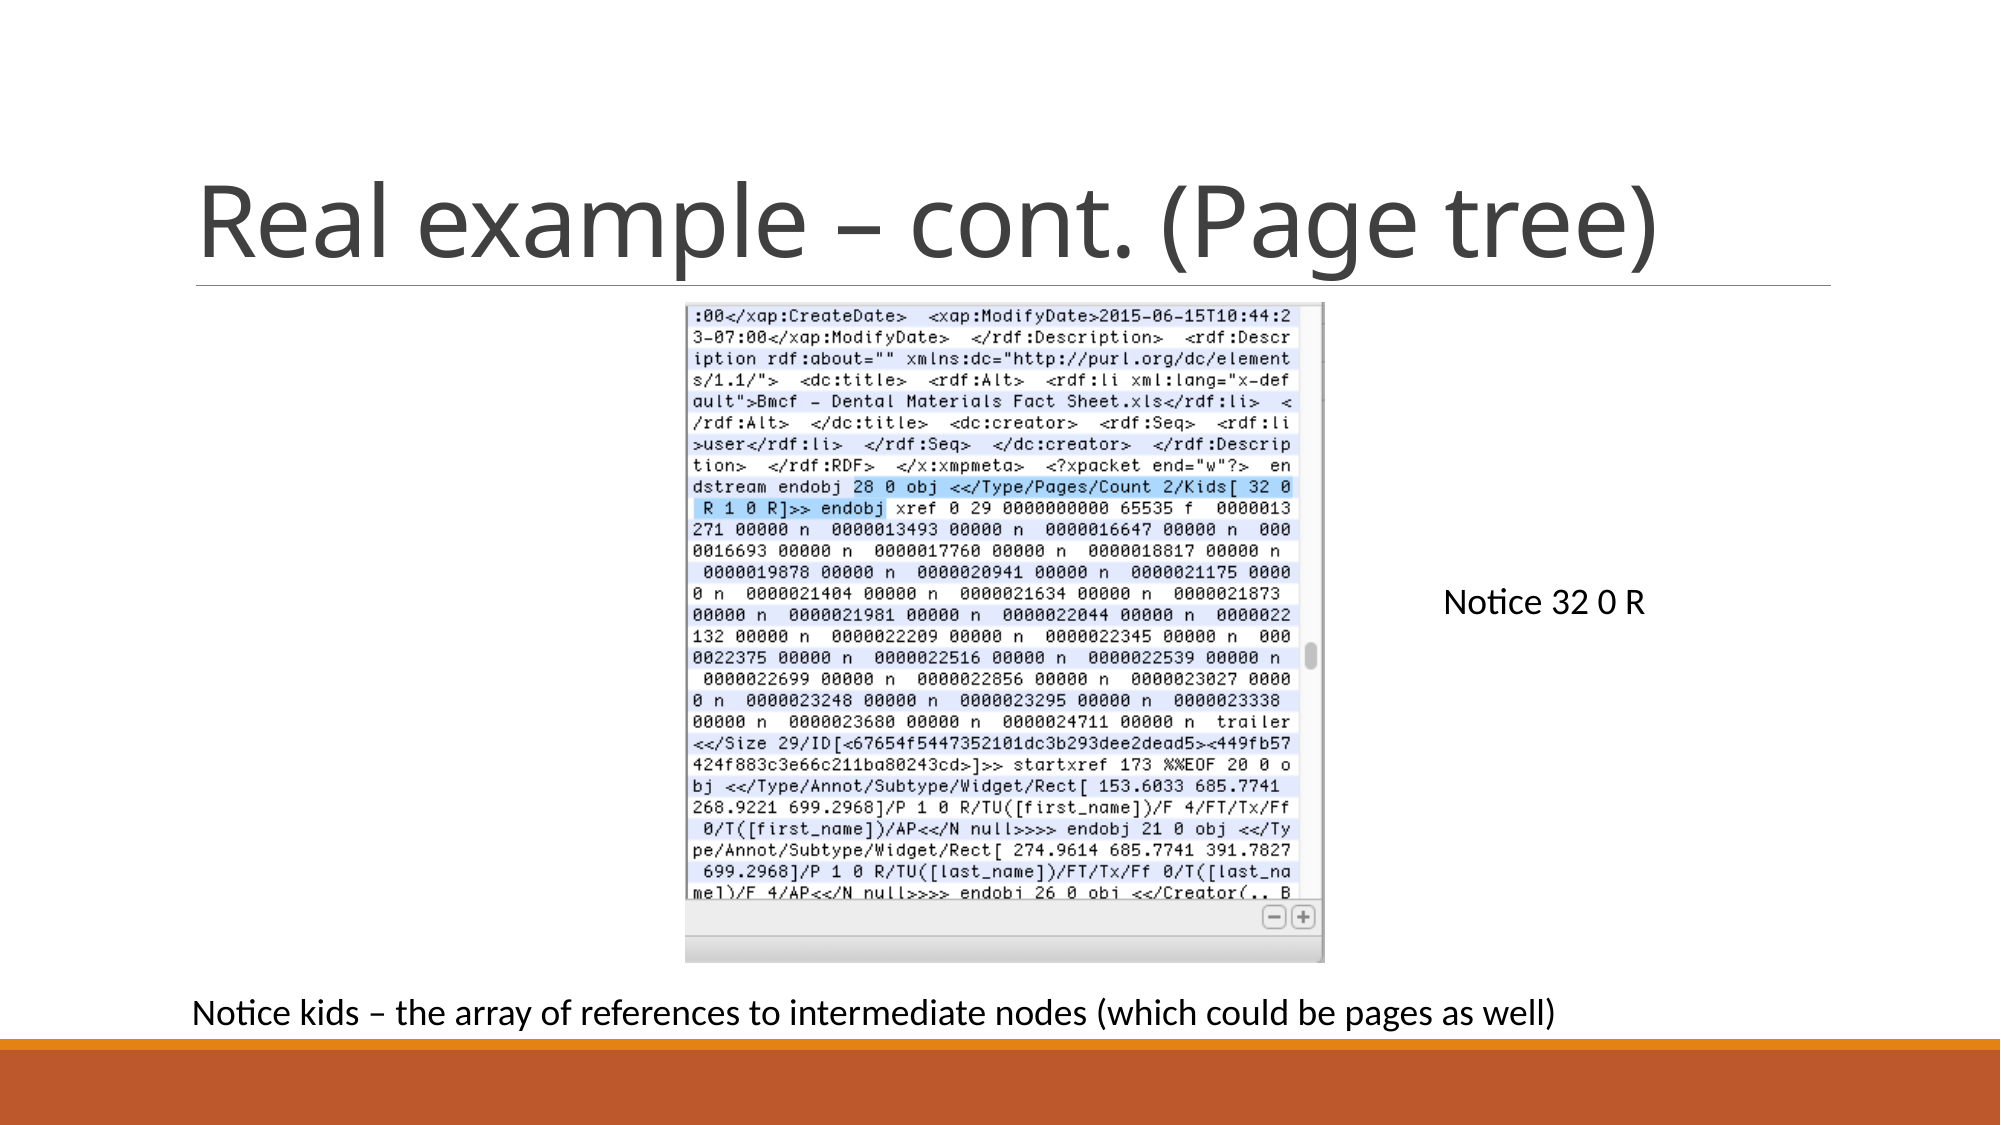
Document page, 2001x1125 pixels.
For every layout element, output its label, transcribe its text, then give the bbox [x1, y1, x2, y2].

text_box Notice 32 0 R [1428, 569, 1661, 630]
title Real example – cont. (Page tree) [180, 47, 1830, 285]
text_box Notice kids – the array of references to intermediate nodes (which could be pages as well) [177, 981, 1573, 1041]
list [685, 302, 1325, 964]
